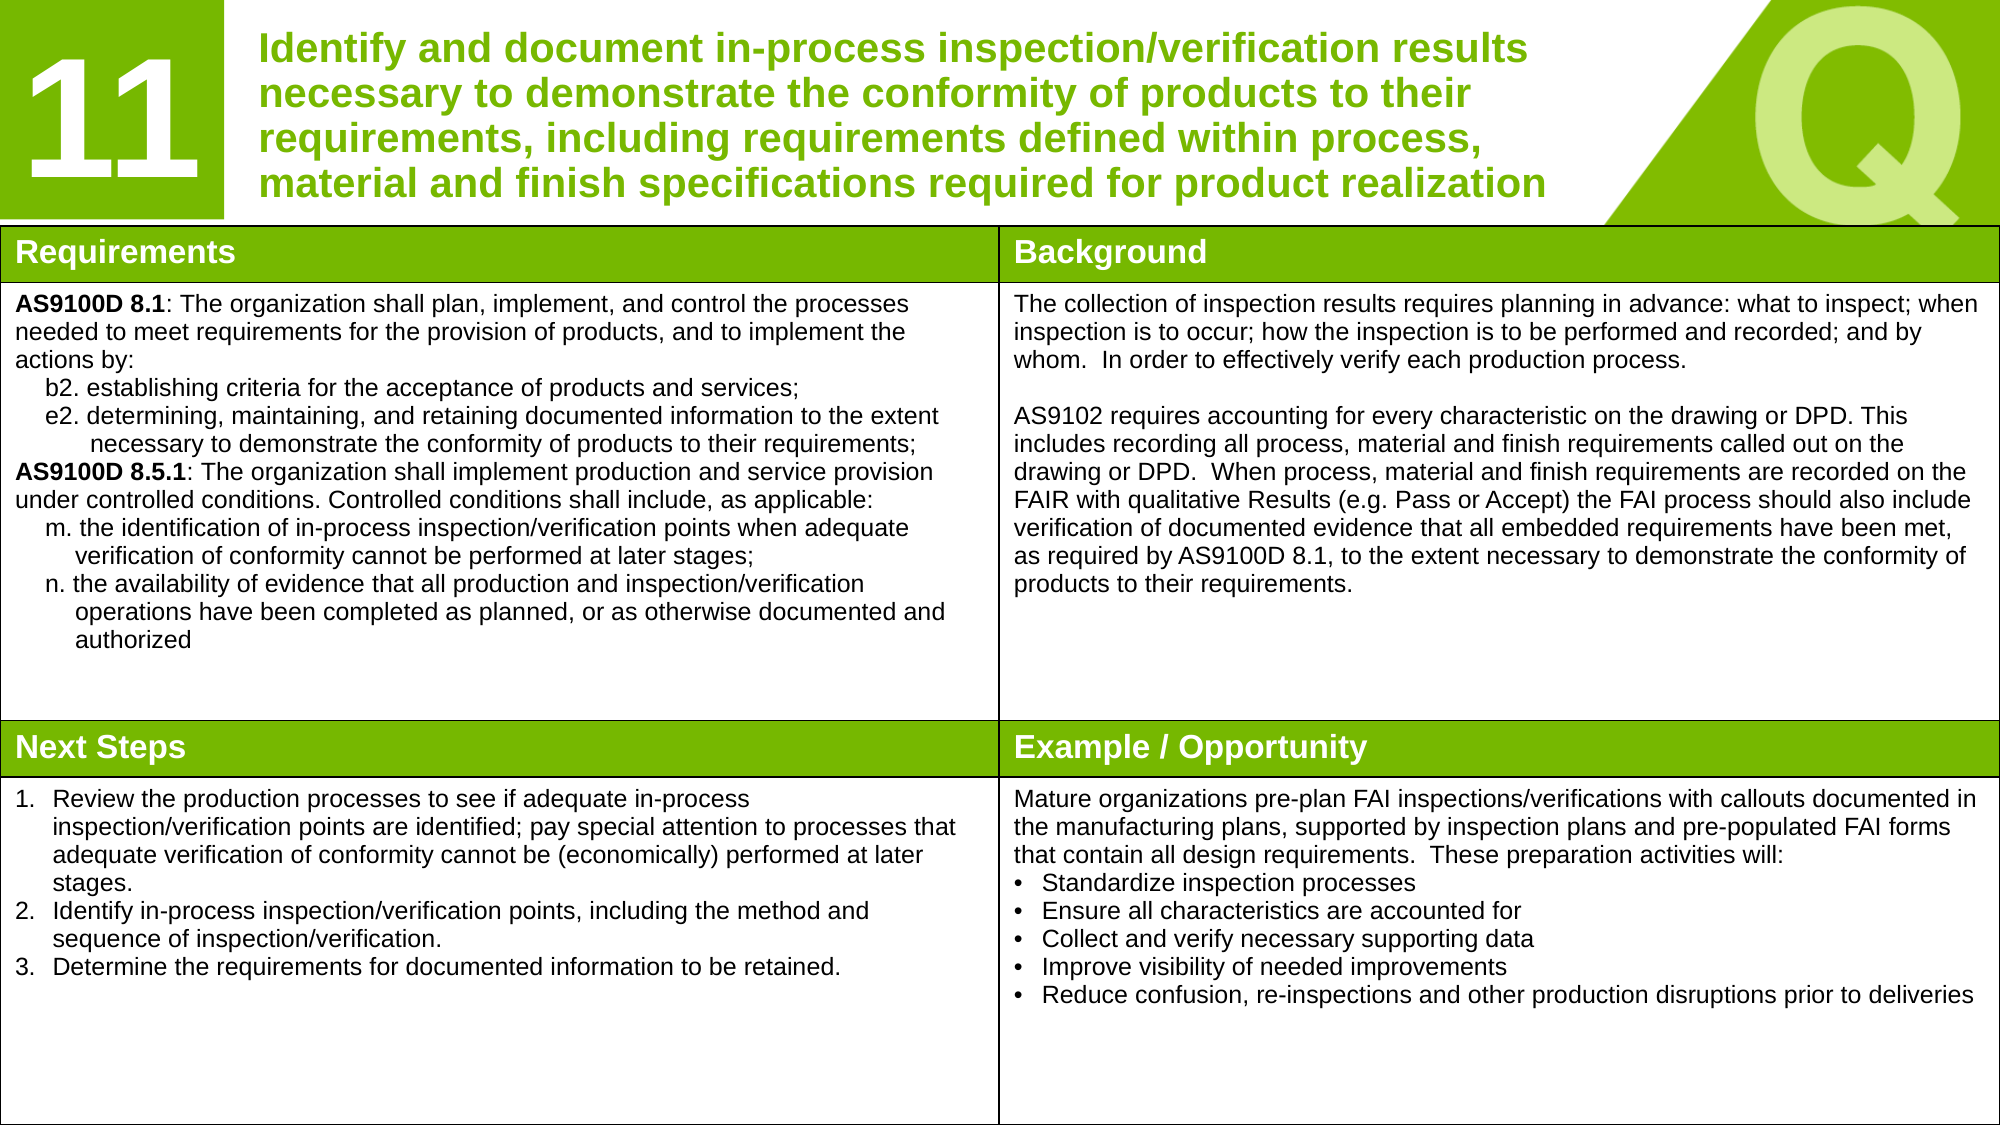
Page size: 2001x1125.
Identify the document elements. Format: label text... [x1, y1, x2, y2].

table_cell Review the production processes to see if adequate in-process inspection/verification points are identified; pay special attention to processes that adequate verification of conformity cannot be (economically) performed at later stages. Identify in-process inspection/verification points, including the method and sequence of inspection/verification. Determine the requirements for documented information to be retained. [1, 778, 998, 1124]
table_header Requirements [1, 227, 998, 282]
table_header Background [1000, 227, 1999, 282]
table_cell Example / Opportunity [1000, 721, 1999, 776]
table_cell Mature organizations pre-plan FAI inspections/verifications with callouts documented in the manufacturing plans, supported by inspection plans and pre-populated FAI forms that contain all design requirements. These preparation activities will: Standardize inspection processes Ensure all characteristics are accounted for Collect and verify necessary supporting data Improve visibility of needed improvements Reduce confusion, re-inspections and other production disruptions prior to deliveries [1000, 778, 1999, 1124]
picture [0, 0, 2000, 225]
table_cell Next Steps [1, 721, 998, 776]
text_box 11 [0, 0, 225, 220]
table_cell The collection of inspection results requires planning in advance: what to inspect; when inspection is to occur; how the inspection is to be performed and recorded; and by whom. In order to effectively verify each production process. AS9102 requires accounting for every characteristic on the drawing or DPD. This includes recording all process, material and finish requirements called out on the drawing or DPD. When process, material and finish requirements are recorded on the FAIR with qualitative Results (e.g. Pass or Accept) the FAI process should also include verification of documented evidence that all embedded requirements have been met, as required by AS9100D 8.1, to the extent necessary to demonstrate the conformity of products to their requirements. [1000, 283, 1999, 720]
table_cell AS9100D 8.1: The organization shall plan, implement, and control the processes needed to meet requirements for the provision of products, and to implement the actions by: b2. establishing criteria for the acceptance of products and services; e2. determining, maintaining, and retaining documented information to the extent necessary to demonstrate the conformity of products to their requirements; AS9100D 8.5.1: The organization shall implement production and service provision under controlled conditions. Controlled conditions shall include, as applicable: m. the identification of in-process inspection/verification points when adequate verification of conformity cannot be performed at later stages; n. the availability of evidence that all production and inspection/verification operations have been completed as planned, or as otherwise documented and authorized [1, 283, 998, 720]
title Identify and document in-process inspection/verification results necessary to demonstrate the conformity of products to their requirements, including requirements defined within process, material and finish specifications required for product realization [243, 50, 1595, 225]
